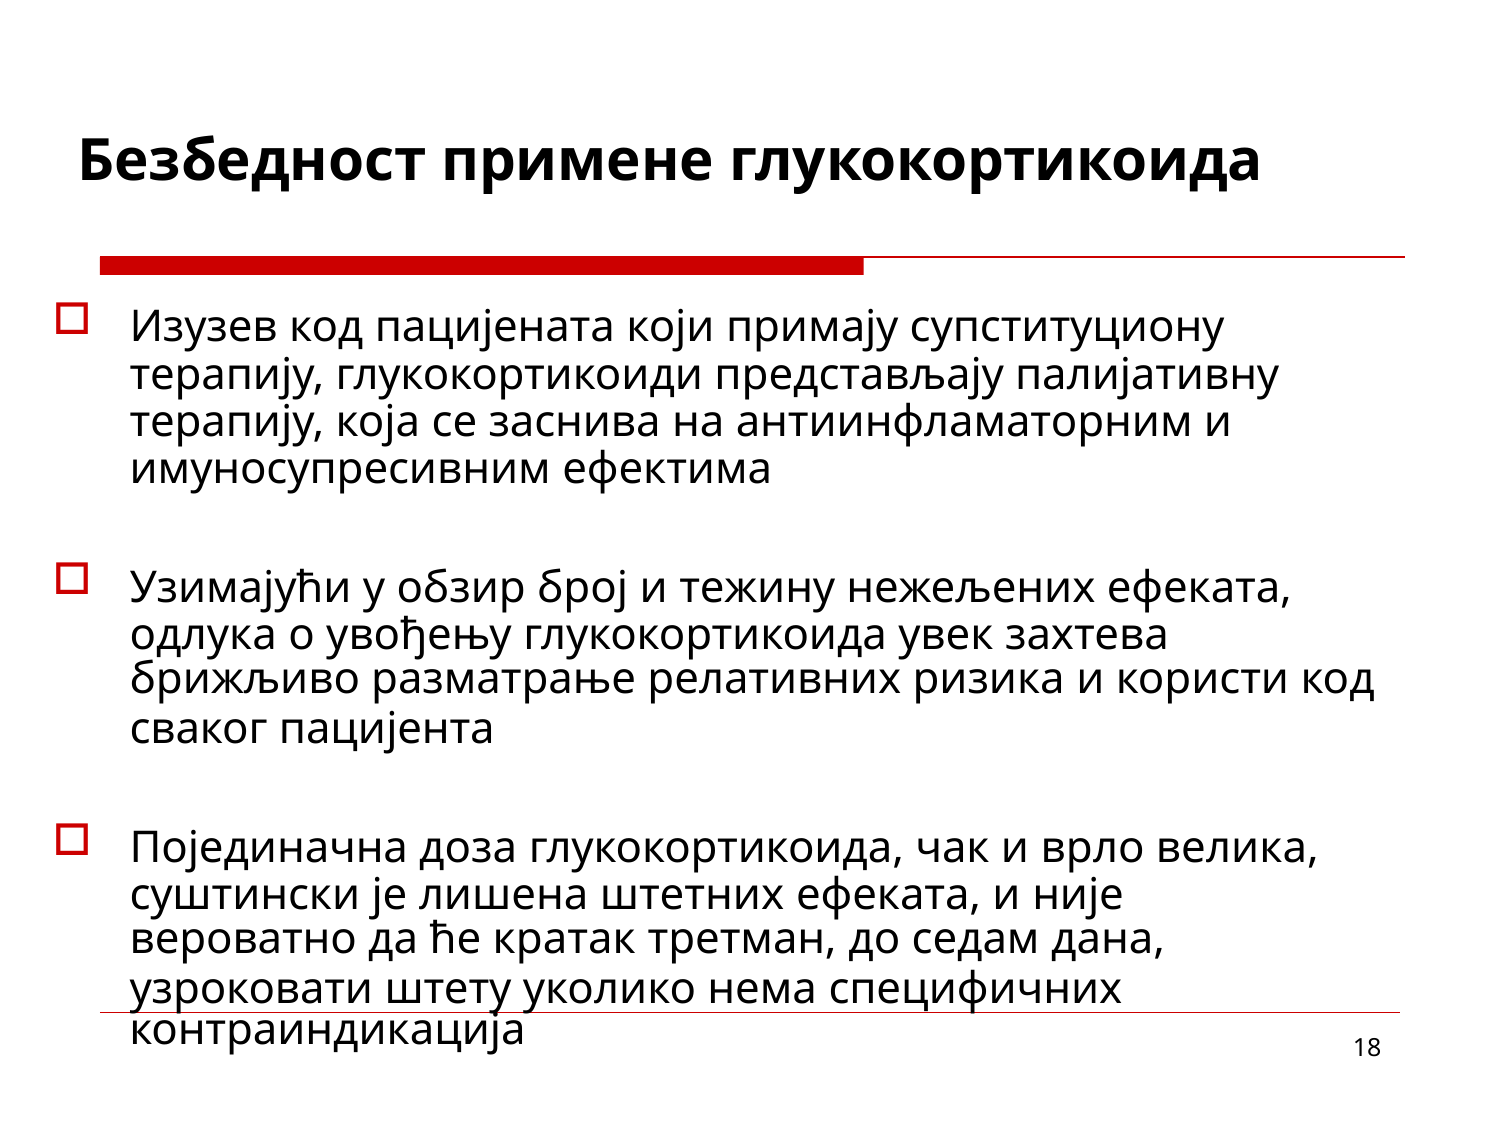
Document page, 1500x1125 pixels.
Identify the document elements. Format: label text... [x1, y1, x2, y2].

text_box 18 [1350, 1029, 1388, 1062]
title Безбедност примене глукокортикоида [75, 120, 1380, 295]
text_box контраиндикација [127, 998, 549, 1054]
text_box Изузев код пацијената који примају супституциону терапију, глукокортикоиди представљају палијативну терапију, која се заснива на антиинфламаторним и имуносупресивним ефектима Узимајући у обзир број и тежину нежељених ефеката, одлука о увођењу глукокортикоида увек захтева брижљиво разматрање релативних ризика и користи код сваког пацијента Појединачна доза глукокортикоида, чак и врло велика, суштински је лишена штетних ефеката, и није вероватно да ће кратак третман, до седам дана, узроковати штету уколико нема специфичних [50, 295, 1448, 1013]
